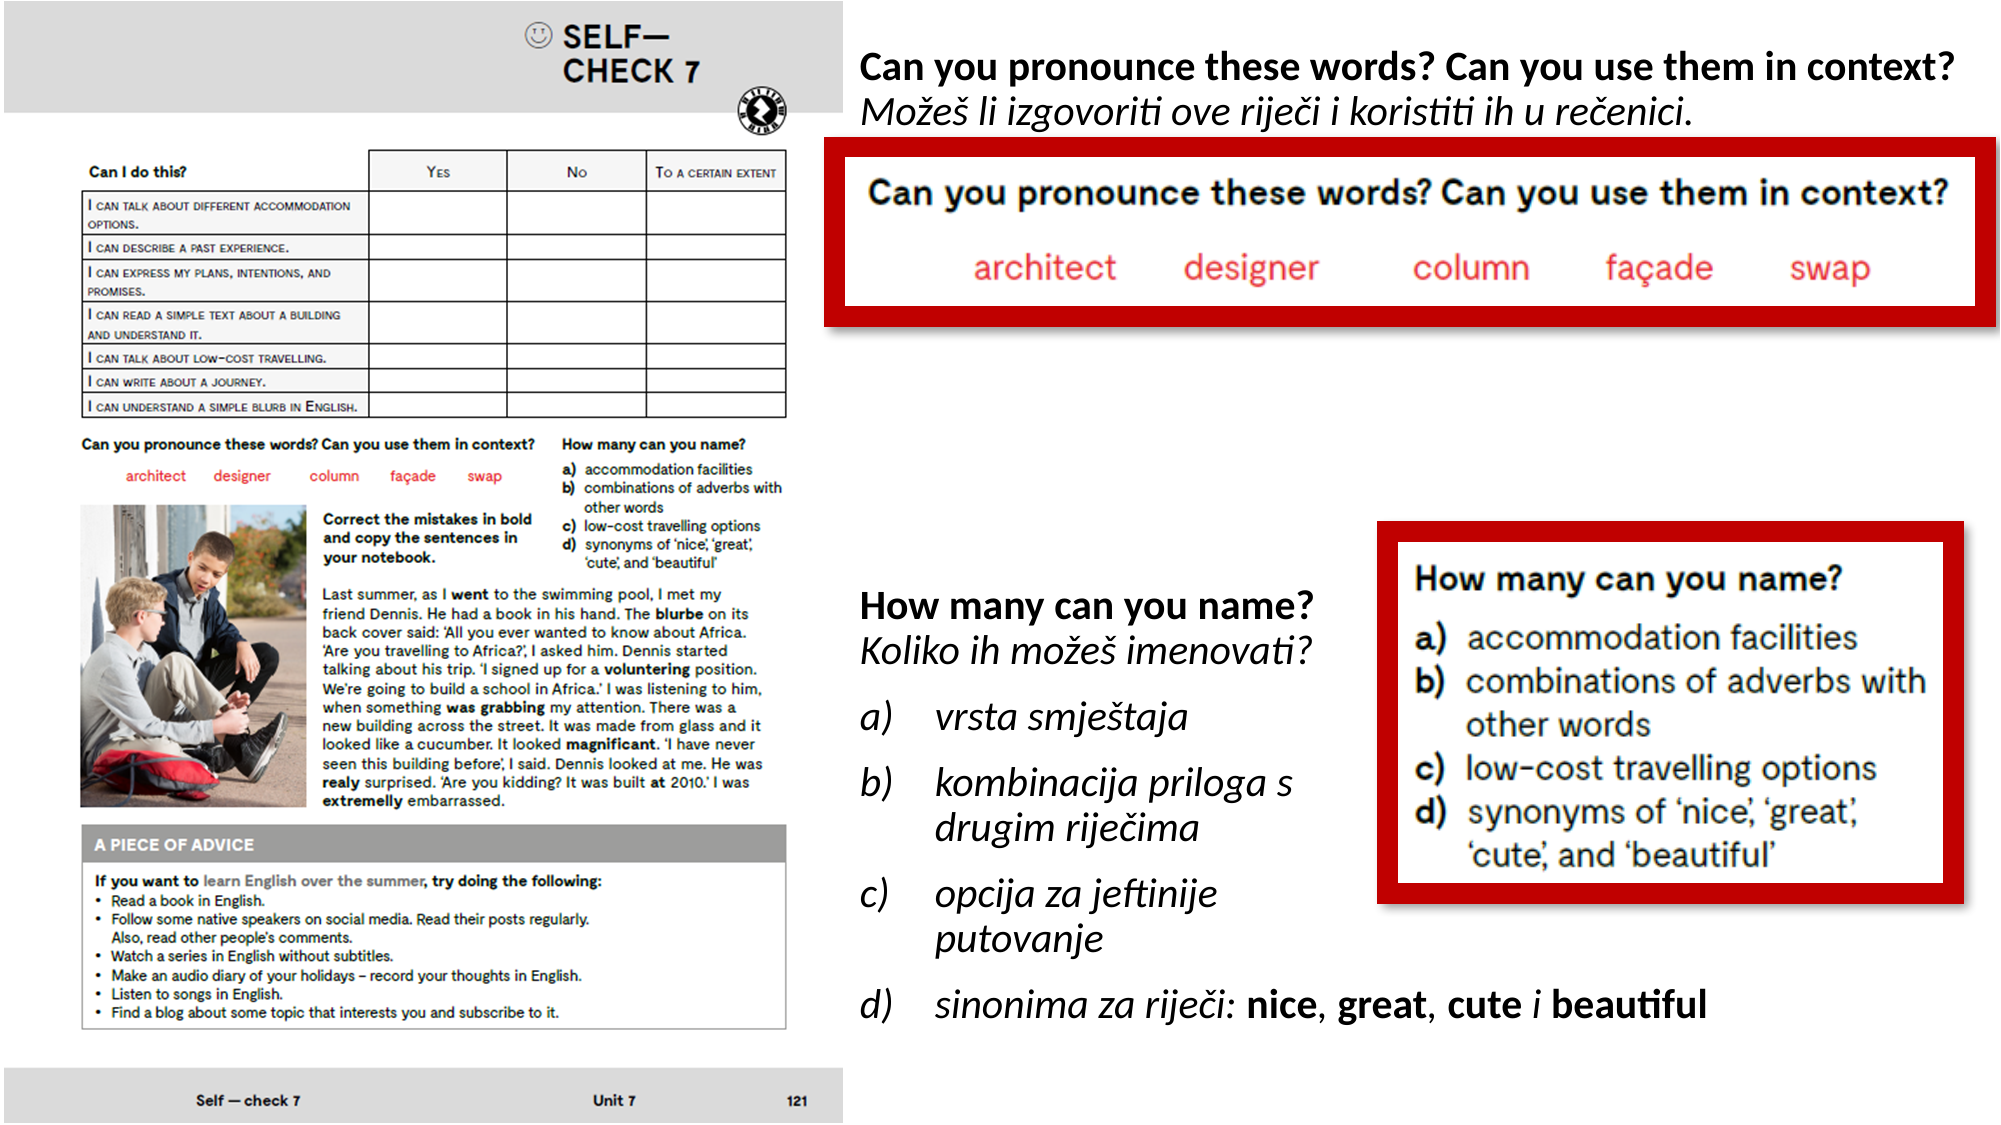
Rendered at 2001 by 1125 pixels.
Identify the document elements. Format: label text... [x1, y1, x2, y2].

list Can you pronounce these words? Can you use them in context? Možeš li izgovoriti ove riječi i koristiti ih u rečenici. [844, 36, 2000, 136]
picture [4, 1, 843, 1123]
text_box How many can you name? Koliko ih možeš imenovati? vrsta smještaja kombinacija priloga s drugim riječima opcija za jeftinije putovanje sinonima za riječi: nice, great, cute i beautiful [844, 575, 2000, 1125]
picture [1397, 542, 1943, 883]
list Can you pronounce these words? Can you use them in context? Možeš li izgovoriti ove riječi i koristiti ih u rečenici. [844, 339, 2000, 575]
picture [844, 157, 1976, 307]
